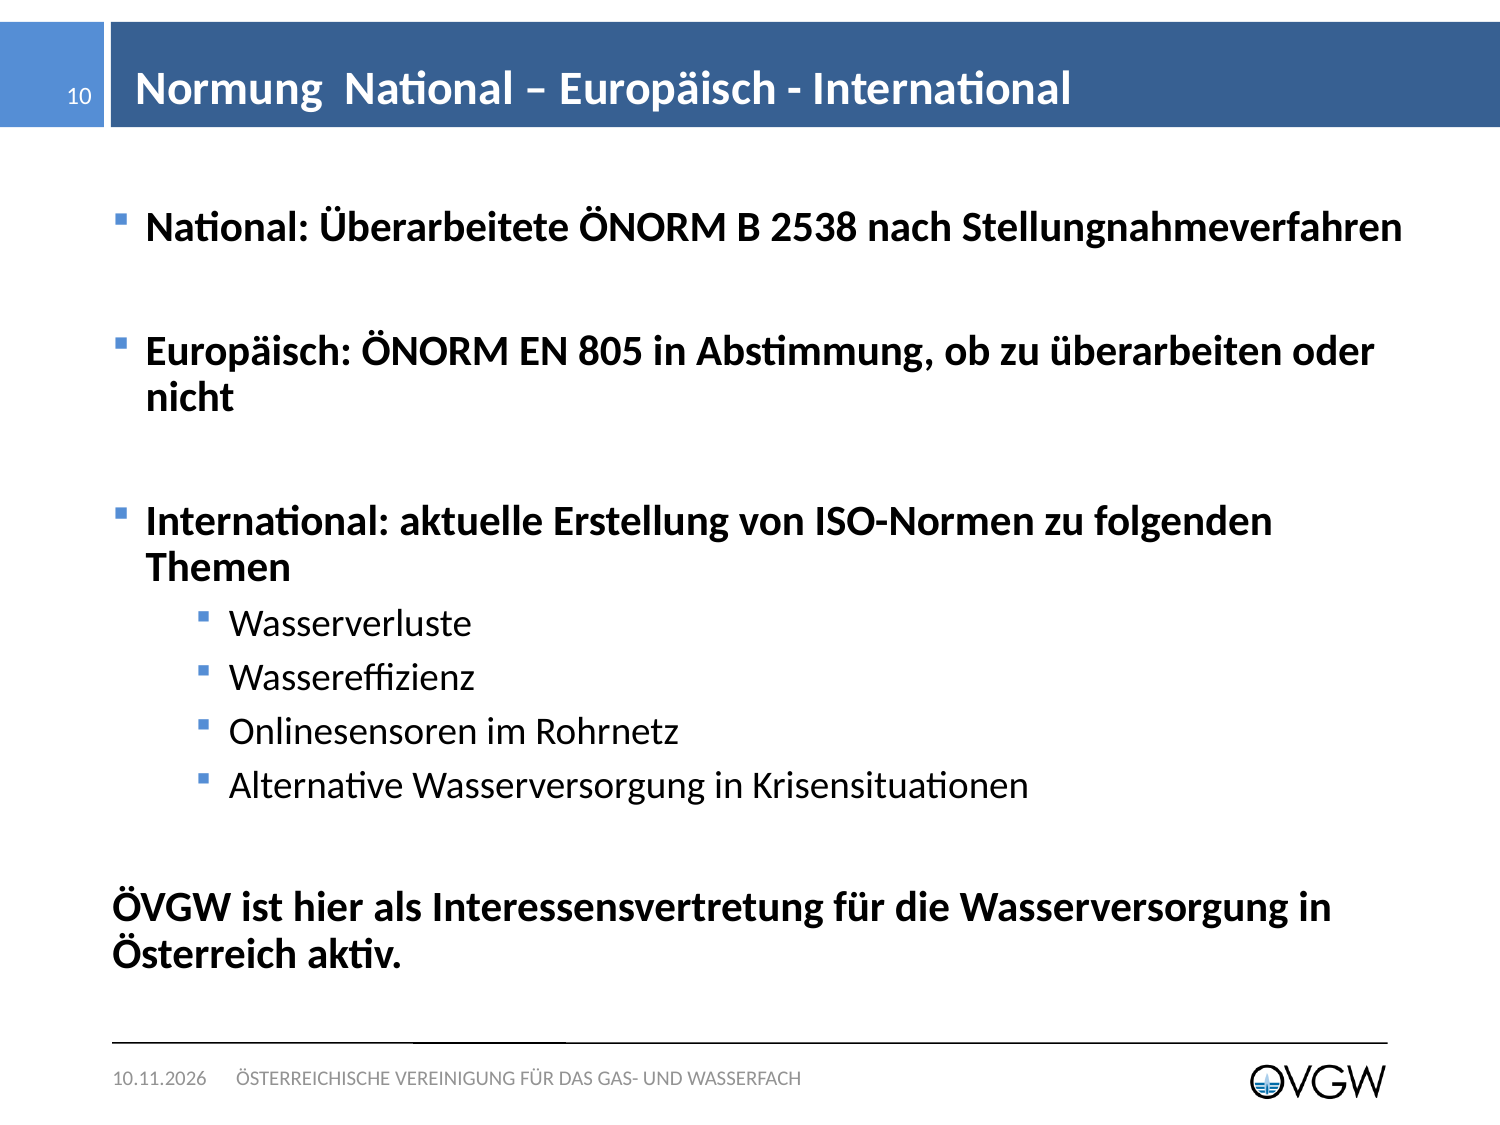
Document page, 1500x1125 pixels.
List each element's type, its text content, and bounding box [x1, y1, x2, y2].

list National: Überarbeitete ÖNORM B 2538 nach Stellungnahmeverfahren Europäisch: ÖNORM EN 805 in Abstimmung, ob zu überarbeiten oder nicht International: aktuelle Erstellung von ISO-Normen zu folgenden Themen Wasserverluste Wassereffizienz Onlinesensoren im Rohrnetz Alternative Wasserversorgung in Krisensituationen ÖVGW ist hier als Interessensvertretung für die Wasserversorgung in Österreich aktiv. [112, 196, 1407, 1024]
picture [1238, 1054, 1397, 1109]
slide_number 10 [16, 64, 92, 125]
footer ÖSTERREICHISCHE VEREINIGUNG FÜR DAS GAS- UND WASSERFACH [236, 1059, 1003, 1095]
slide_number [112, 1059, 230, 1095]
title Normung National – Europäisch - International [112, 45, 1483, 126]
